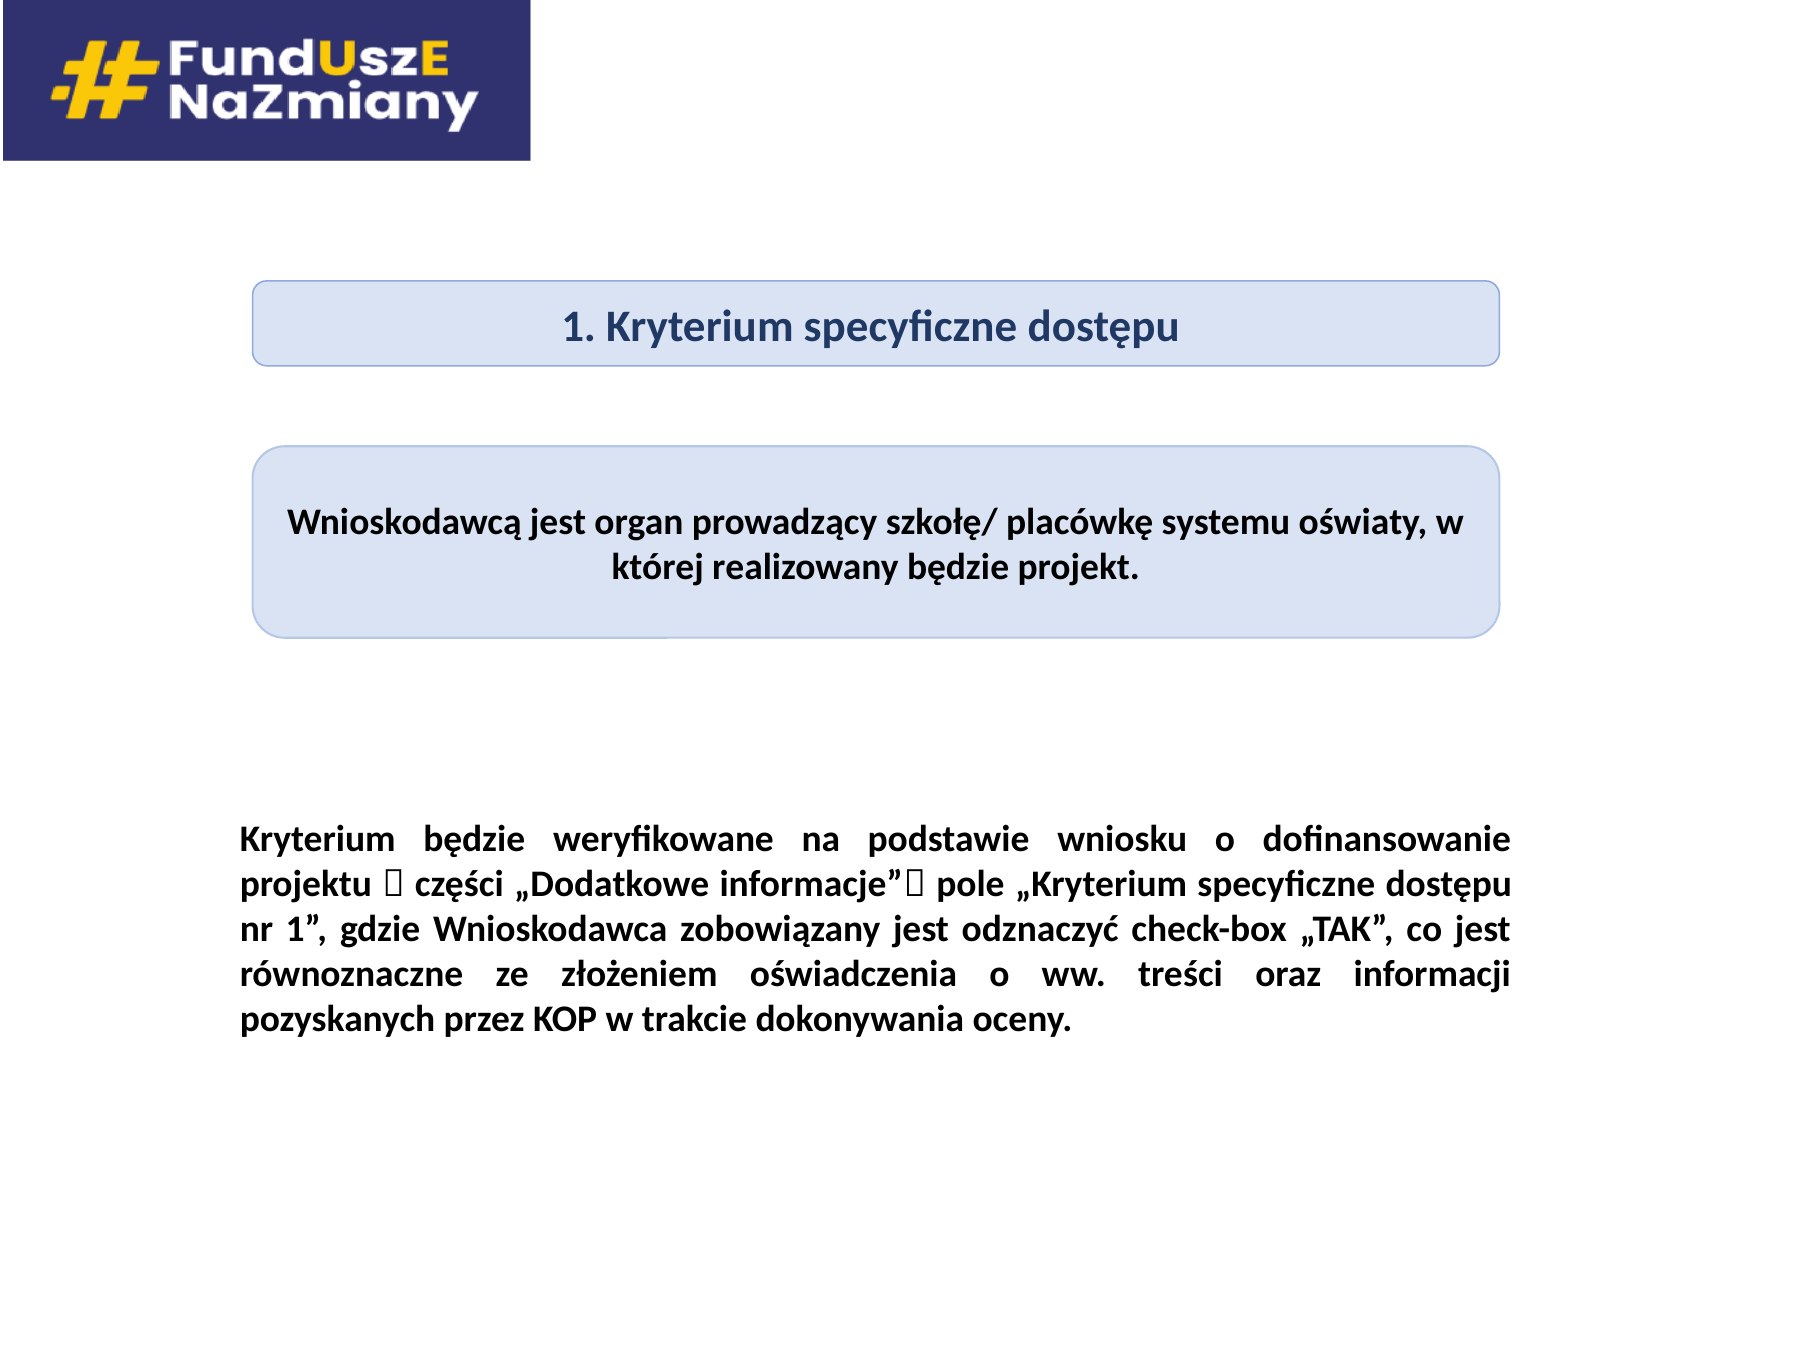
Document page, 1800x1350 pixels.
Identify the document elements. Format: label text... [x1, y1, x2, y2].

text_box Kryterium będzie weryfikowane na podstawie wniosku o dofinansowanie projektu  części „Dodatkowe informacje” pole „Kryterium specyficzne dostępu nr 1”, gdzie Wnioskodawca zobowiązany jest odznaczyć check-box „TAK”, co jest równoznaczne ze złożeniem oświadczenia o ww. treści oraz informacji pozyskanych przez KOP w trakcie dokonywania oceny. [224, 738, 1528, 1046]
text_box Wnioskodawcą jest organ prowadzący szkołę/ placówkę systemu oświaty, w której realizowany będzie projekt. [251, 445, 1501, 639]
text_box 1. Kryterium specyficzne dostępu [251, 279, 1501, 367]
picture [3, 0, 535, 162]
